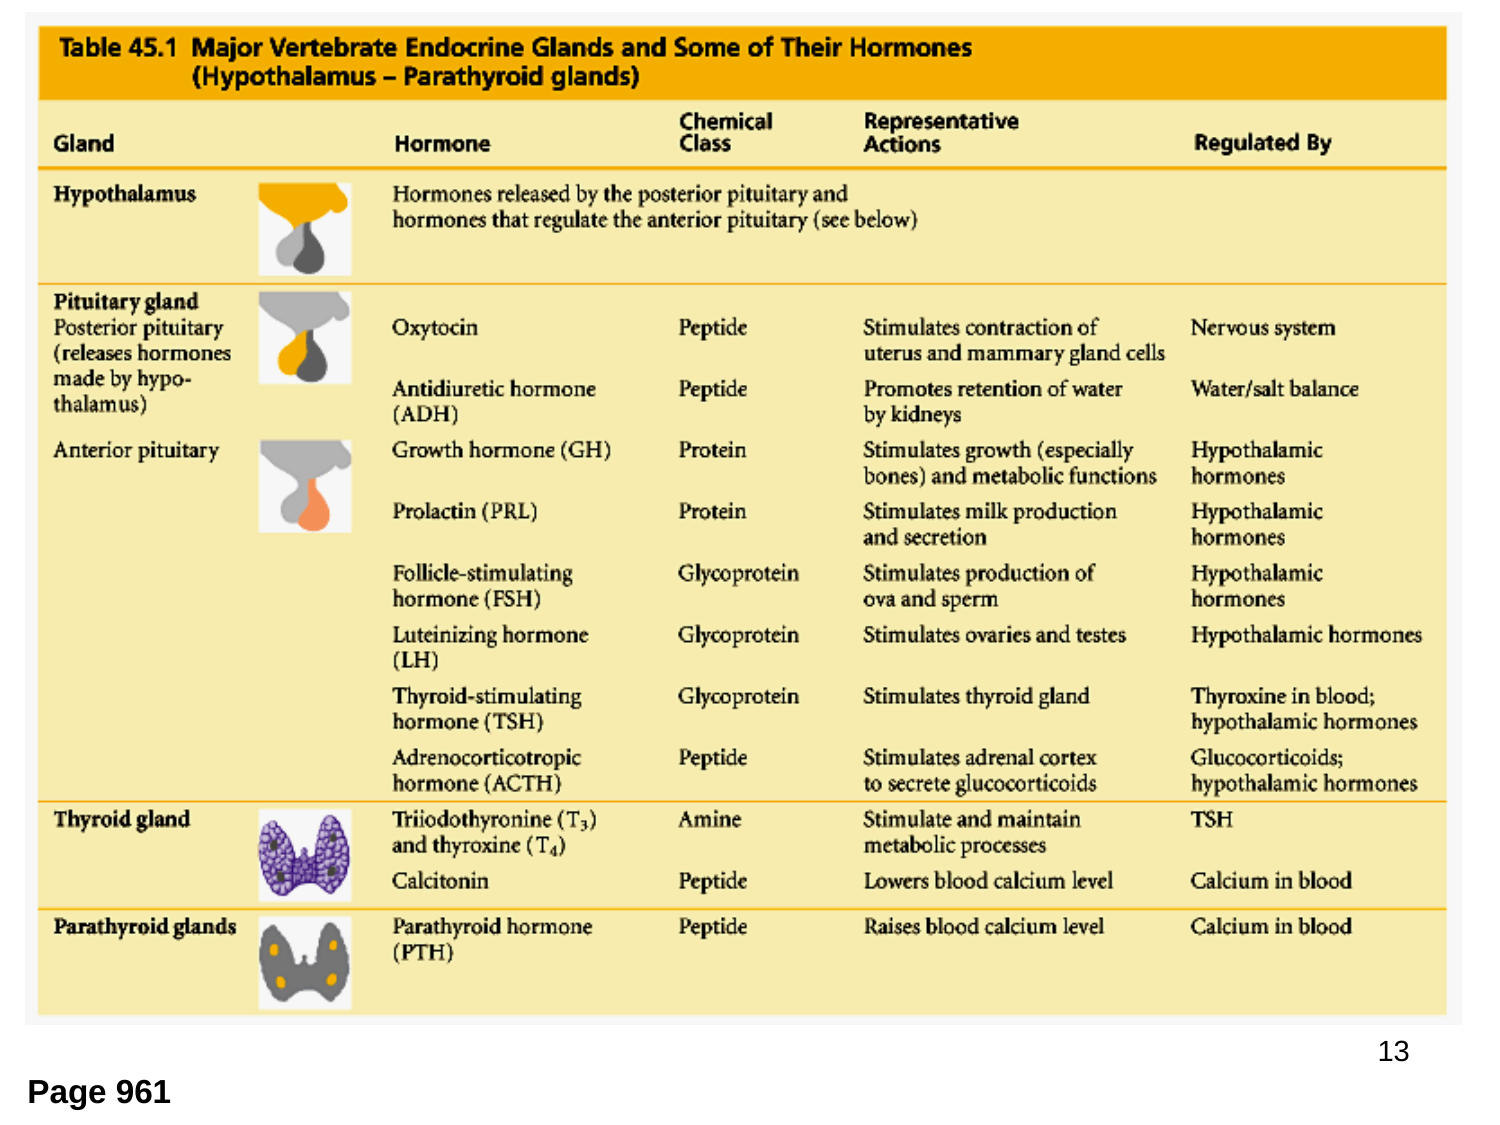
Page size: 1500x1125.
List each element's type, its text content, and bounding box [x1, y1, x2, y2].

slide_number 13 [1074, 1035, 1426, 1103]
picture [24, 12, 1463, 1026]
text_box Page 961 [12, 1062, 238, 1118]
